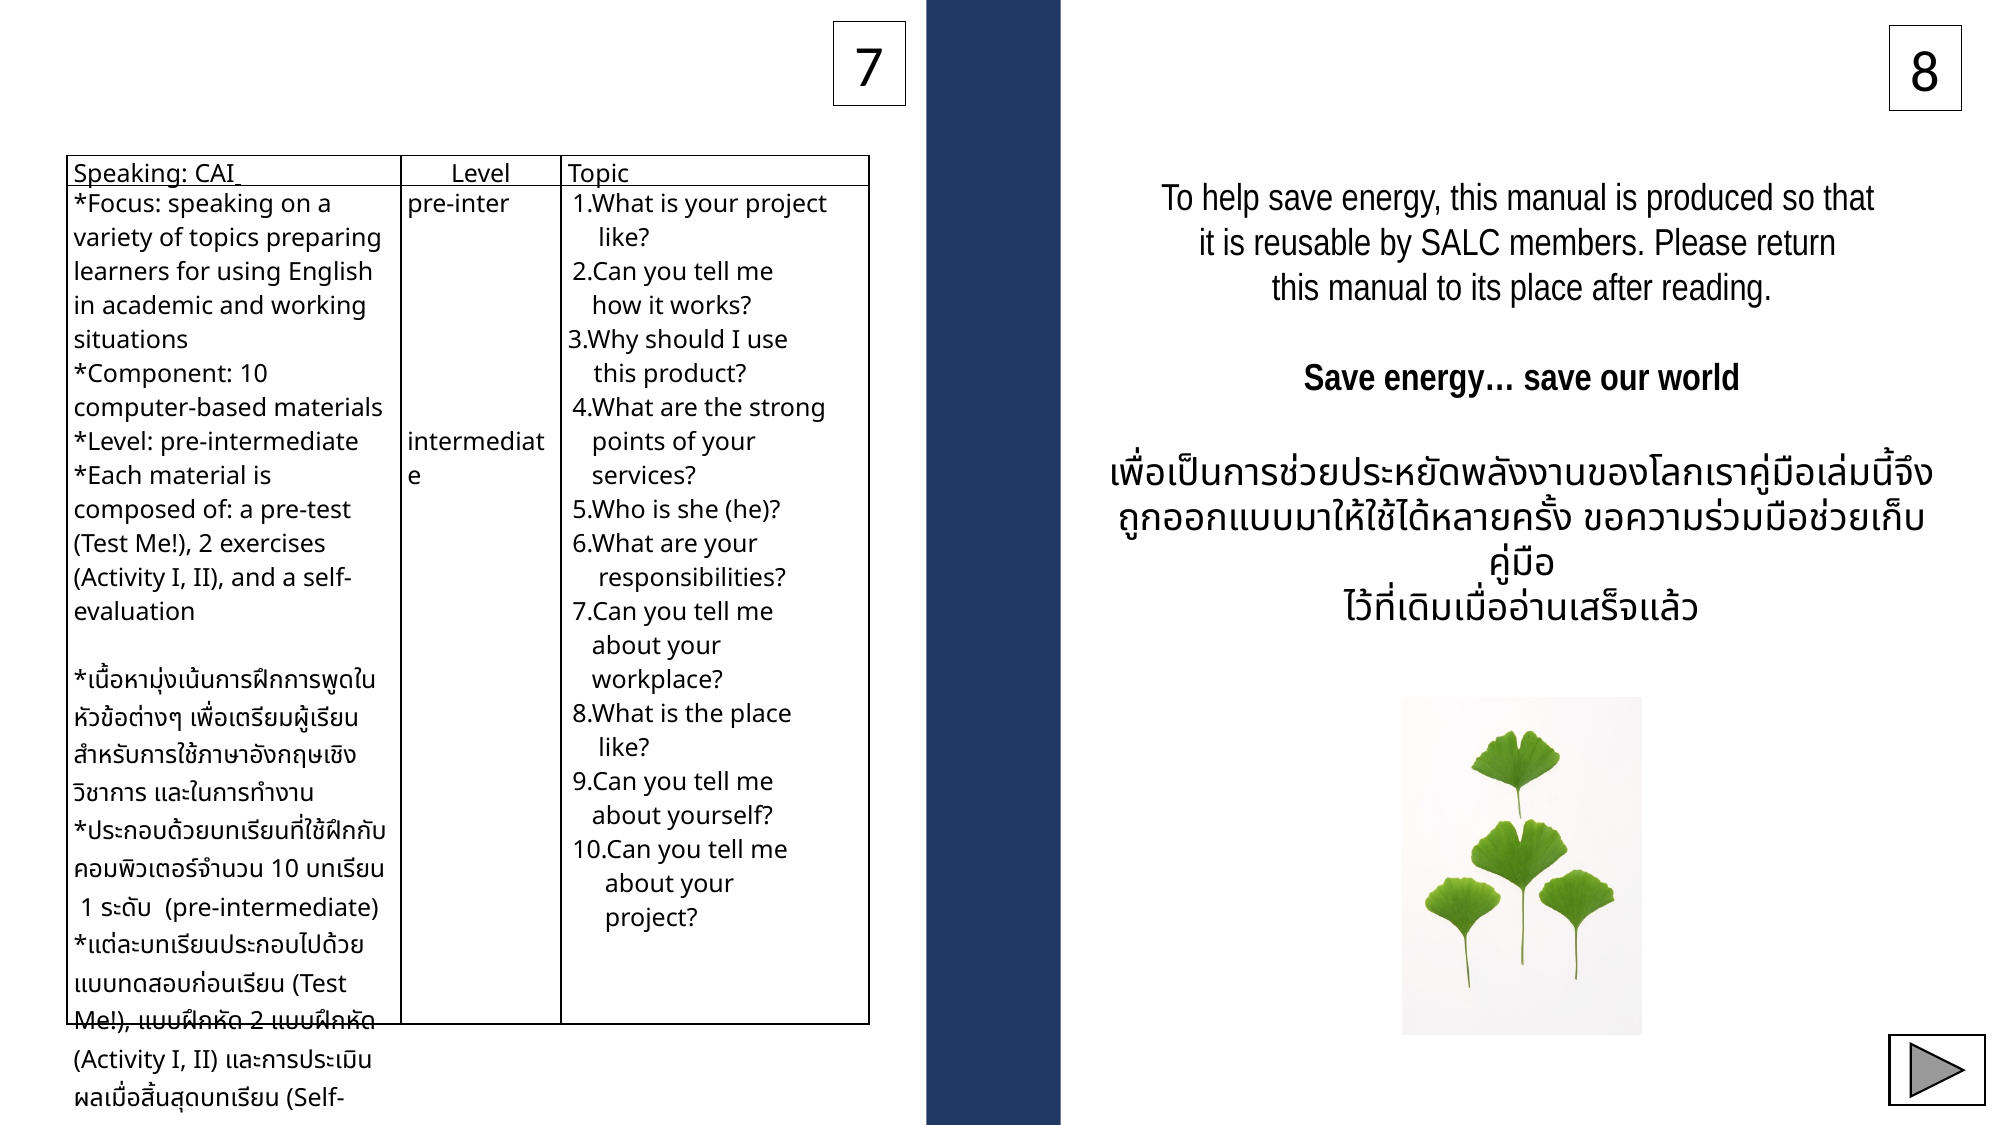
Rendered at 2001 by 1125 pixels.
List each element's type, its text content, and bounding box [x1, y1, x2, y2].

text_box 7 [833, 76, 906, 106]
table_header Level [402, 156, 560, 185]
text_box [1888, 1034, 1986, 1106]
text_box [925, 0, 1062, 74]
text_box 8 [1889, 25, 1962, 74]
table_cell 1.What is your project like? 2.Can you tell me how it works? 3.Why should I use this product? 4.What are the strong points of your services? 5.Who is she (he)? 6.What are your responsibilities? 7.Can you tell me about your workplace? 8.What is the place like? 9.Can you tell me about yourself? 10.Can you tell me about your project? [562, 186, 868, 1023]
picture [1402, 697, 1642, 1035]
text_box [925, 76, 1062, 1125]
text_box 7 [833, 21, 906, 74]
table_header Topic [562, 156, 868, 185]
table_cell *Focus: speaking on a variety of topics preparing learners for using English in academic and working situations *Component: 10 computer-based materials *Level: pre-intermediate *Each material is composed of: a pre-test (Test Me!), 2 exercises (Activity I, II), and a self-evaluation *เนื้อหามุ่งเน้นการฝึกการพูดในหัวข้อต่างๆ เพื่อเตรียมผู้เรียนสำหรับการใช้ภาษาอังกฤษเชิงวิชาการ และในการทำงาน *ประกอบด้วยบทเรียนที่ใช้ฝึกกับคอมพิวเตอร์จำนวน 10 บทเรียน 1 ระดับ (pre-intermediate) *แต่ละบทเรียนประกอบไปด้วยแบบทดสอบก่อนเรียน (Test Me!), แบบฝึกหัด 2 แบบฝึกหัด (Activity I, II) และการประเมินผลเมื่อสิ้นสุดบทเรียน (Self-evaluation) [68, 186, 400, 1023]
text_box 8 [1889, 76, 1962, 111]
text_box To help save energy, this manual is produced so that it is reusable by SALC members. Please return this manual to its place after reading. Save energy… save our world เพื่อเป็นการช่วยประหยัดพลังงานของโลกเราคู่มือเล่มนี้จึง ถูกออกแบบมาให้ใช้ได้หลายครั้ง ขอความร่วมมือช่วยเก็บคู่มือ ไว้ที่เดิมเมื่ออ่านเสร็จแล้ว [1082, 165, 1962, 706]
table_header Speaking: CAI [68, 156, 400, 185]
table_cell pre-inter intermediate [402, 186, 560, 1023]
